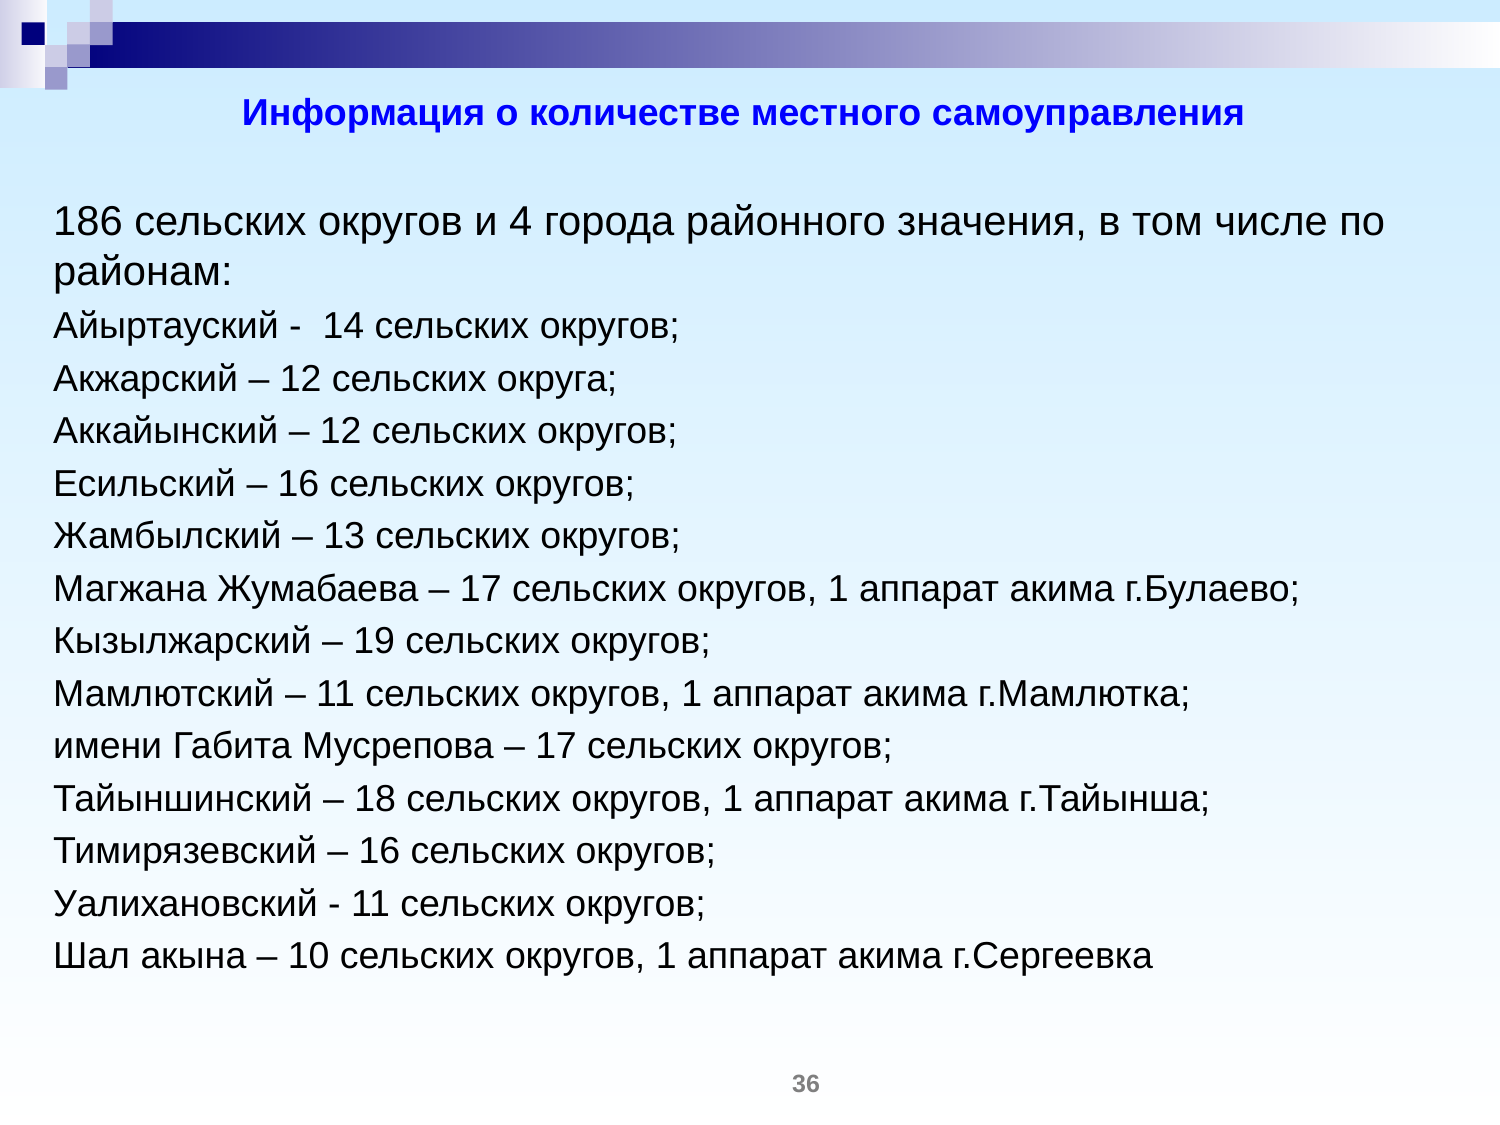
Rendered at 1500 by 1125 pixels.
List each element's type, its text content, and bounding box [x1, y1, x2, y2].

text_box Информация о количестве местного самоуправления [87, 80, 1400, 140]
list 186 сельских округов и 4 города районного значения, в том числе по районам: Айыртауский - 14 сельских округов; Акжарский – 12 сельских округа; Аккайынский – 12 сельских округов; Есильский – 16 сельских округов; Жамбылский – 13 сельских округов; Магжана Жумабаева – 17 сельских округов, 1 аппарат акима г.Булаево; Кызылжарский – 19 сельских округов; Мамлютский – 11 сельских округов, 1 аппарат акима г.Мамлютка; имени Габита Мусрепова – 17 сельских округов; Тайыншинский – 18 сельских округов, 1 аппарат акима г.Тайынша; Тимирязевский – 16 сельских округов; Уалихановский - 11 сельских округов; Шал акына – 10 сельских округов, 1 аппарат акима г.Сергеевка [38, 186, 1488, 989]
text_box 36 [699, 1052, 913, 1113]
